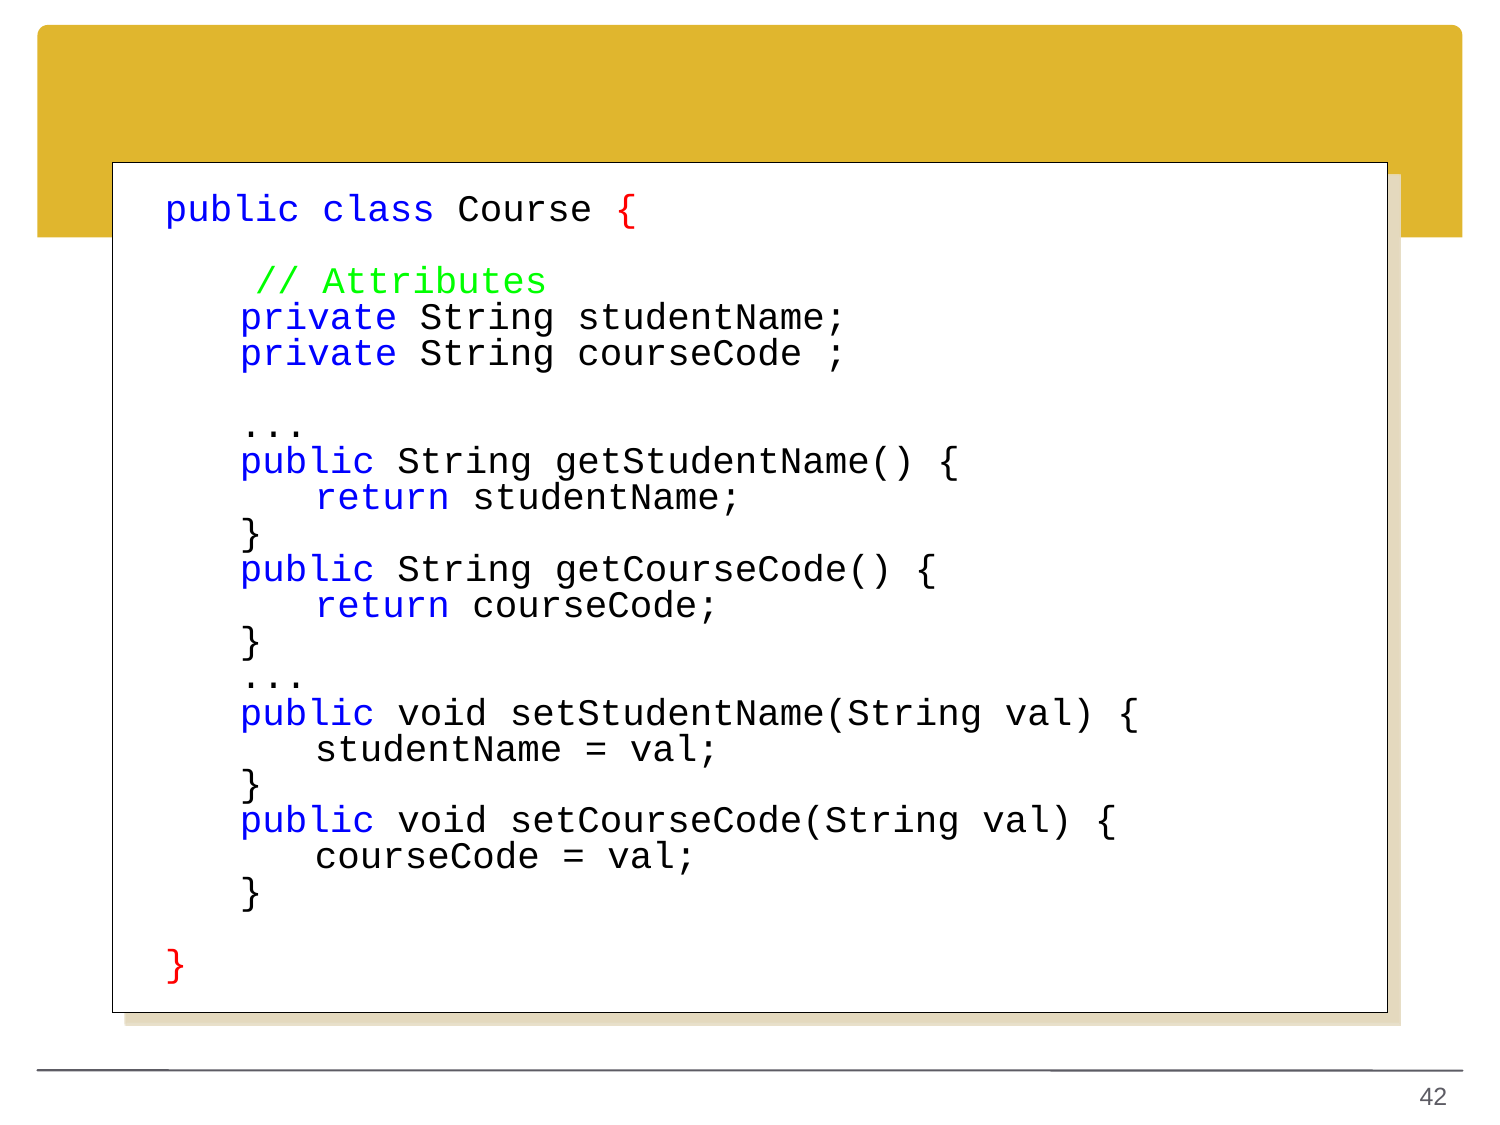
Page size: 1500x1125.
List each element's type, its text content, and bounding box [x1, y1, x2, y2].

slide_number 42 [1112, 1069, 1463, 1123]
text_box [112, 162, 1388, 1064]
